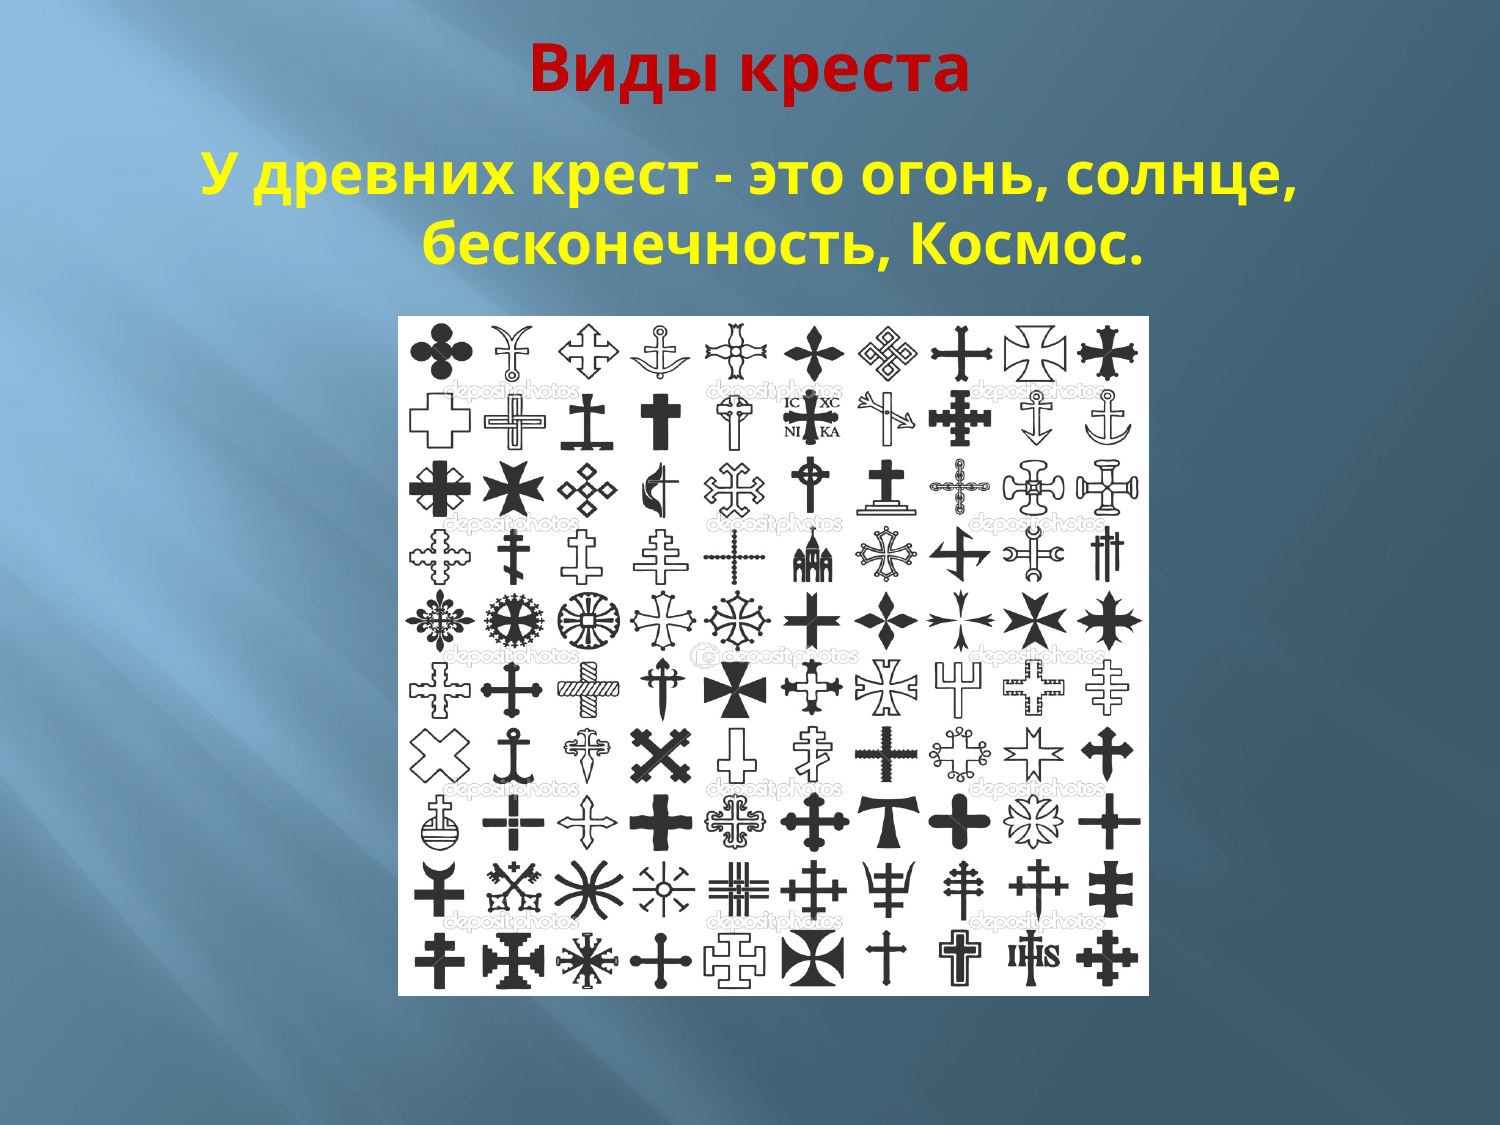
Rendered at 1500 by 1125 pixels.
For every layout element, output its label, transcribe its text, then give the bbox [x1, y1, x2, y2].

list У древних крест - это огонь, солнце, бесконечность, Космос. [0, 128, 1477, 282]
title Виды креста [75, 0, 1425, 128]
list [398, 316, 1149, 997]
